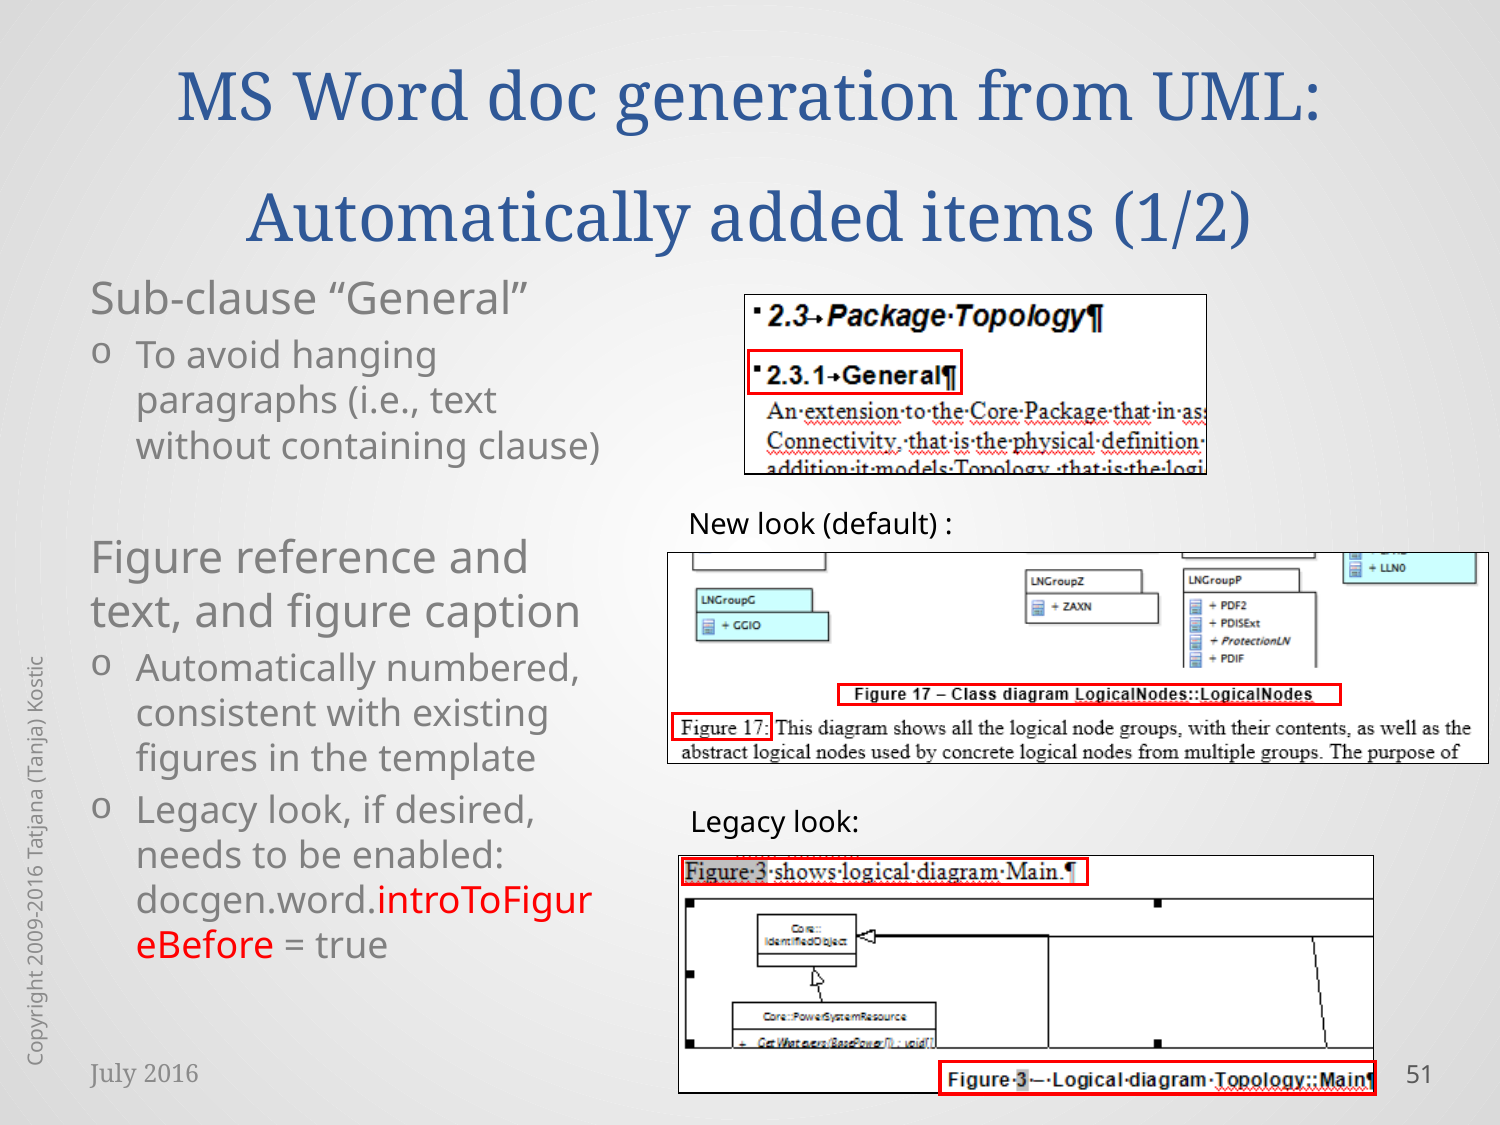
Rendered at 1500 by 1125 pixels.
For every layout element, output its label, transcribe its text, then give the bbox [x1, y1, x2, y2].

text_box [667, 552, 1489, 765]
text_box New look (default) : [673, 513, 968, 546]
list Sub-clause “General” To avoid hanging paragraphs (i.e., text without containing clause) Figure reference and text, and figure caption Automatically numbered, consistent with existing figures in the template Legacy look, if desired, needs to be enabled: docgen.word.introToFigureBefore = true [75, 262, 621, 1005]
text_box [678, 855, 1376, 1095]
slide_number 51 [1401, 1045, 1494, 1106]
title MS Word doc generation from UML: Automatically added items (1/2) [75, 0, 1425, 263]
footer Copyright 2009-2016 Tatjana (Tanja) Kostic [18, 621, 54, 1101]
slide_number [75, 1042, 313, 1103]
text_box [744, 294, 1207, 474]
text_box Legacy look: [675, 811, 875, 844]
